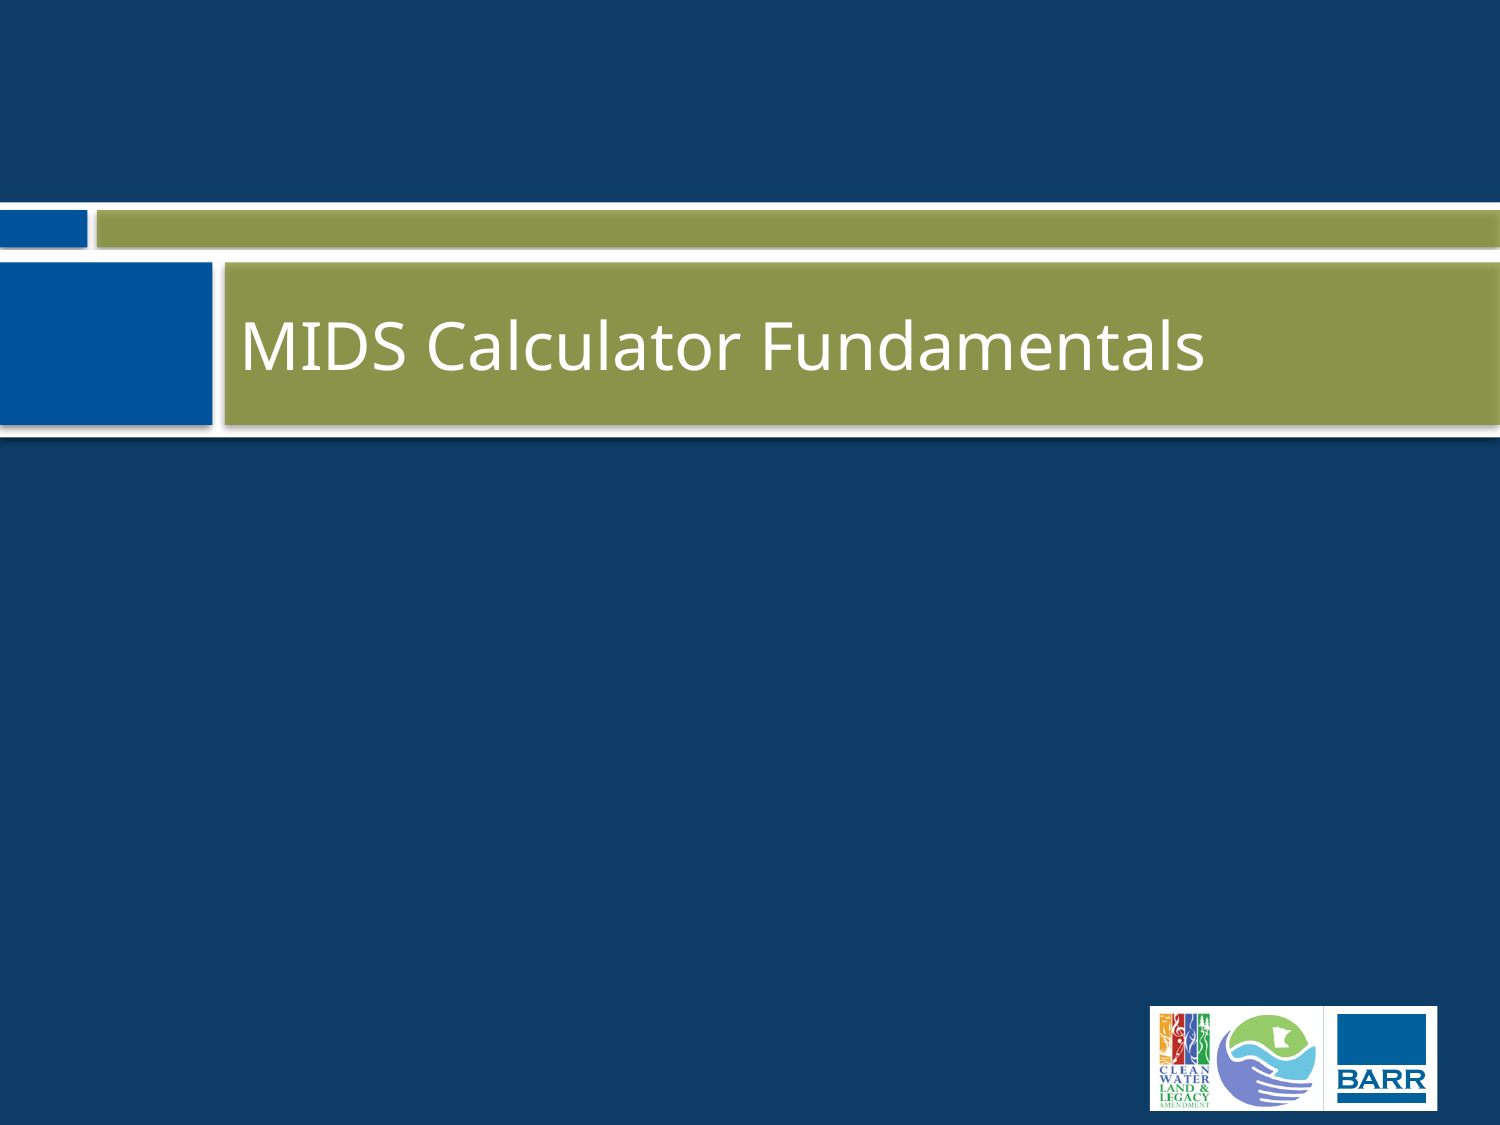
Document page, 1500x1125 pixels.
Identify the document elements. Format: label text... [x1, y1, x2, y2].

title MIDS Calculator Fundamentals [225, 262, 1475, 425]
picture [1149, 1006, 1323, 1111]
